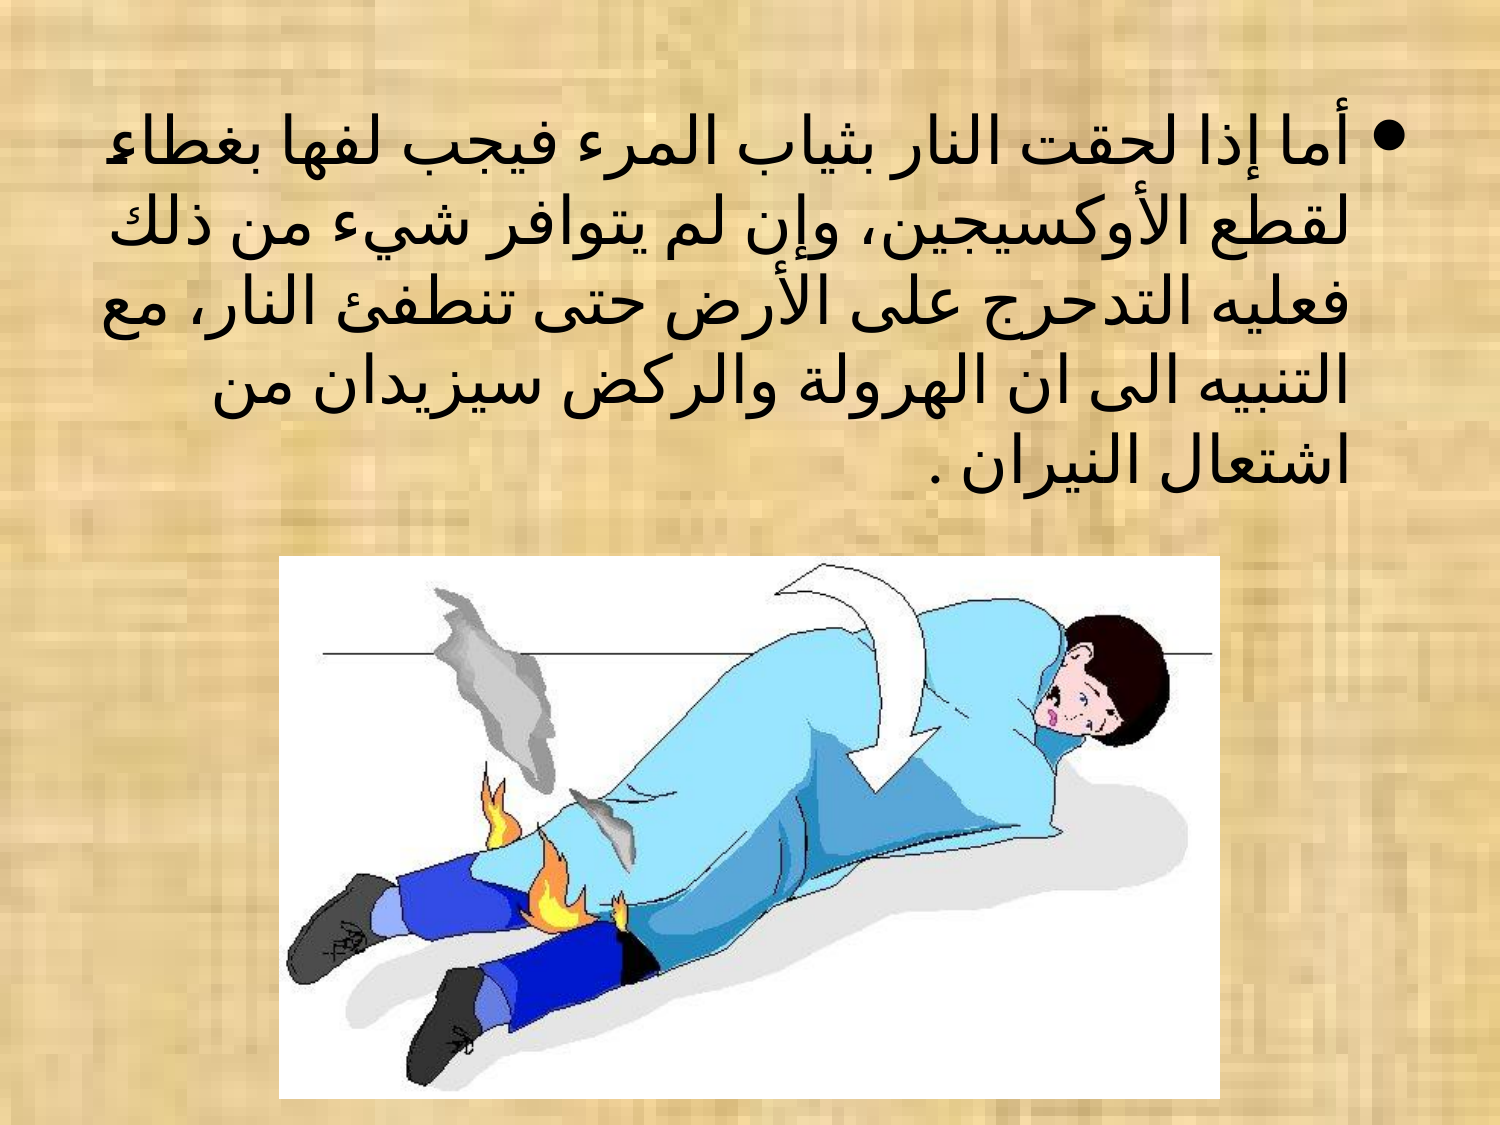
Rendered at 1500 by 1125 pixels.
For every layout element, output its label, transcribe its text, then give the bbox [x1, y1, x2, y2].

picture [0, 0, 1500, 1125]
list أما إذا لحقت النار بثياب المرء فيجب لفها بغطاء لقطع الأوكسيجين، وإن لم يتوافر شيء من ذلك فعليه التدحرج على الأرض حتى تنطفئ النار، مع التنبيه الى ان الهرولة والركض سيزيدان من اشتعال النيران . [75, 90, 1425, 1005]
